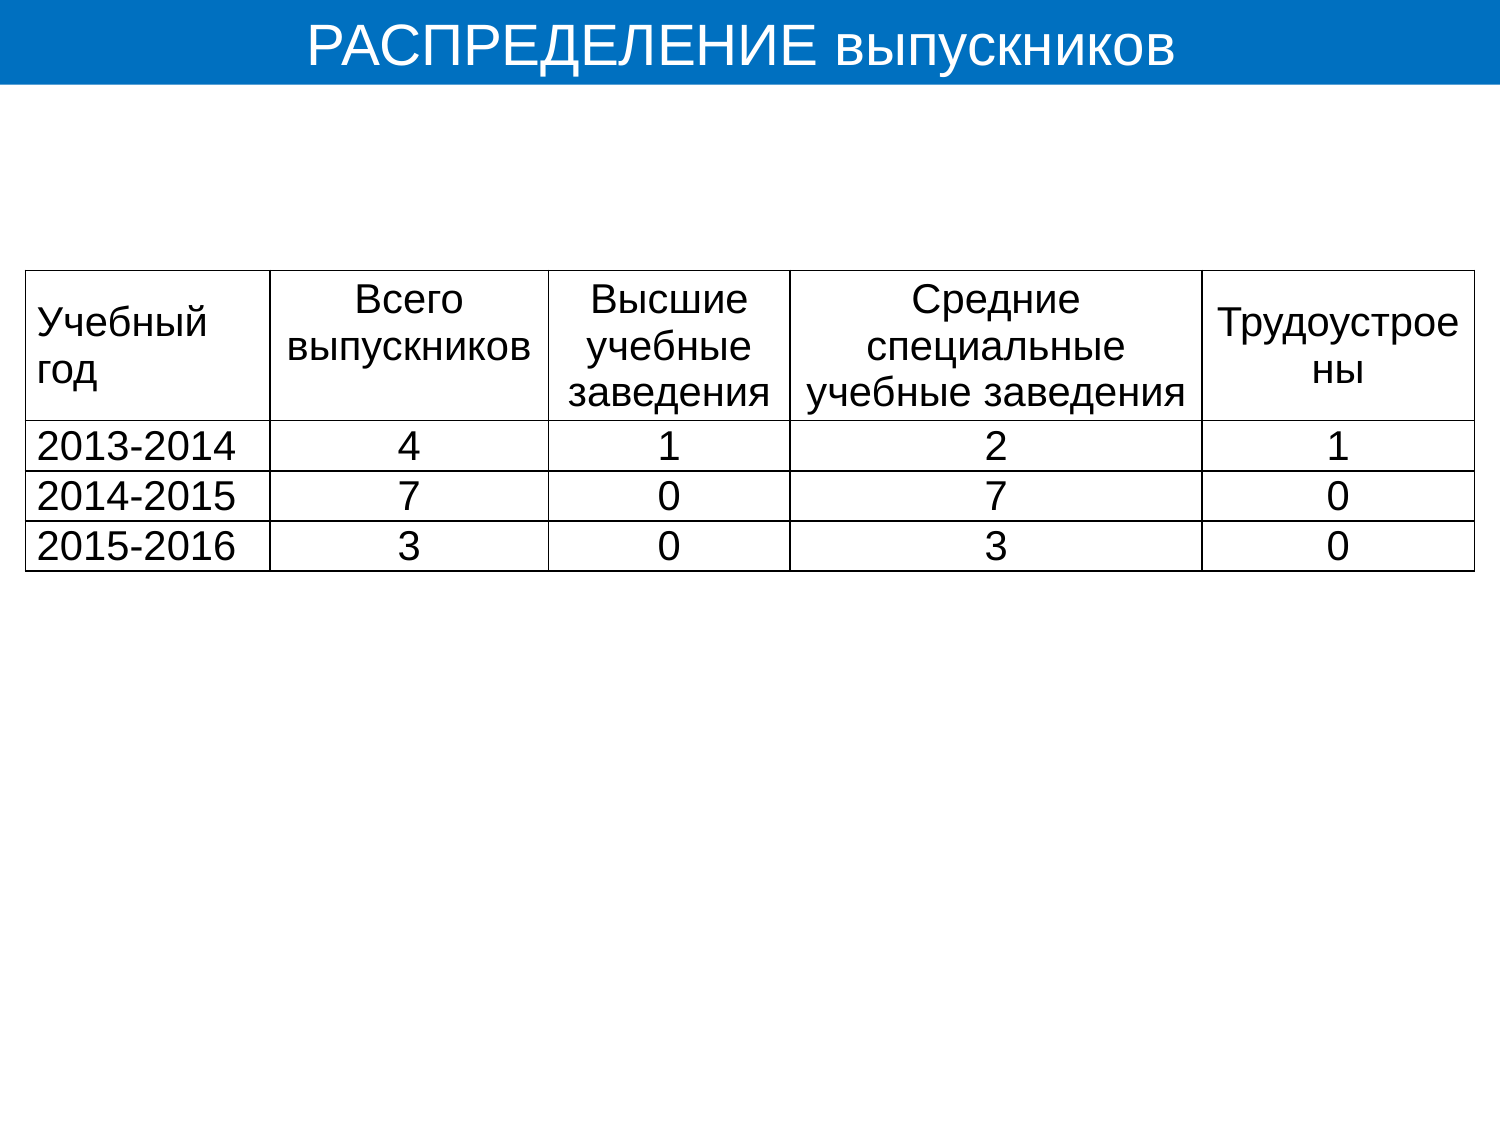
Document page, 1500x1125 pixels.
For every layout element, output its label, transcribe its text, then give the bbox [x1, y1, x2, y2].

table_cell 0 [1203, 472, 1474, 520]
table_cell 0 [1203, 522, 1474, 570]
table_header Учебный год [26, 271, 269, 420]
table_header Трудоустроены [1203, 271, 1474, 420]
table_cell 7 [791, 472, 1201, 520]
table_cell 2015-2016 [26, 522, 269, 570]
table_cell 1 [549, 421, 789, 470]
table_cell 0 [549, 472, 789, 520]
table_cell 3 [271, 522, 548, 570]
table_cell 2013-2014 [26, 421, 269, 470]
table_cell 0 [549, 522, 789, 570]
text_box РАСПРЕДЕЛЕНИЕ выпускников [0, 0, 1500, 85]
table_cell 4 [271, 421, 548, 470]
table_cell 1 [1203, 421, 1474, 470]
table_cell 2014-2015 [26, 472, 269, 520]
table_header Средние специальные учебные заведения [791, 271, 1201, 420]
table_cell 2 [791, 421, 1201, 470]
table_cell 3 [791, 522, 1201, 570]
table_header Высшие учебные заведения [549, 271, 789, 420]
table_header Всего выпускников [271, 271, 548, 420]
table_cell 7 [271, 472, 548, 520]
